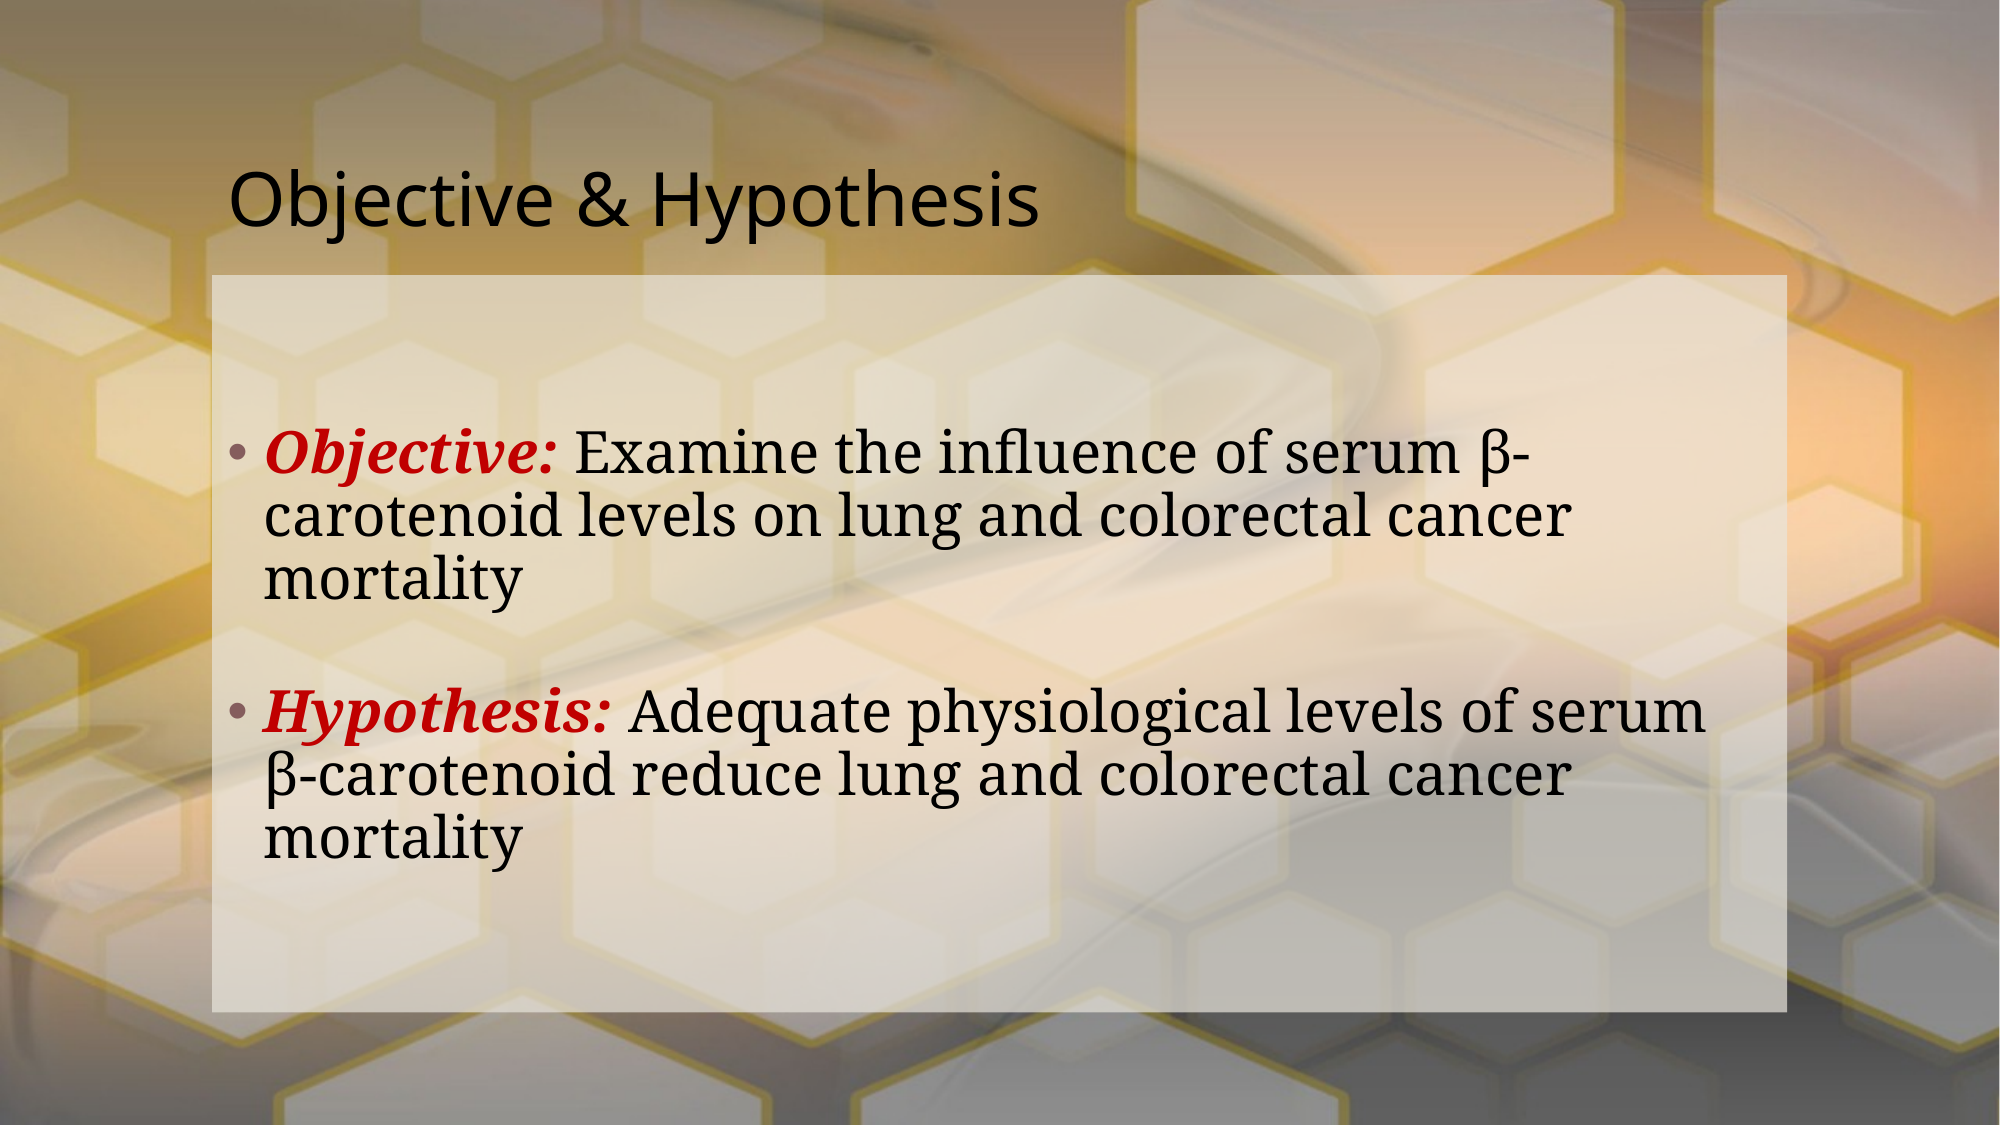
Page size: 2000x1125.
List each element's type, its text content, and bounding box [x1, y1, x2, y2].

picture [0, 0, 2000, 1125]
title Objective & Hypothesis [212, 62, 1788, 250]
list Objective: Examine the influence of serum β-carotenoid levels on lung and colorectal cancer mortality Hypothesis: Adequate physiological levels of serum β-carotenoid reduce lung and colorectal cancer mortality [212, 275, 1788, 1013]
